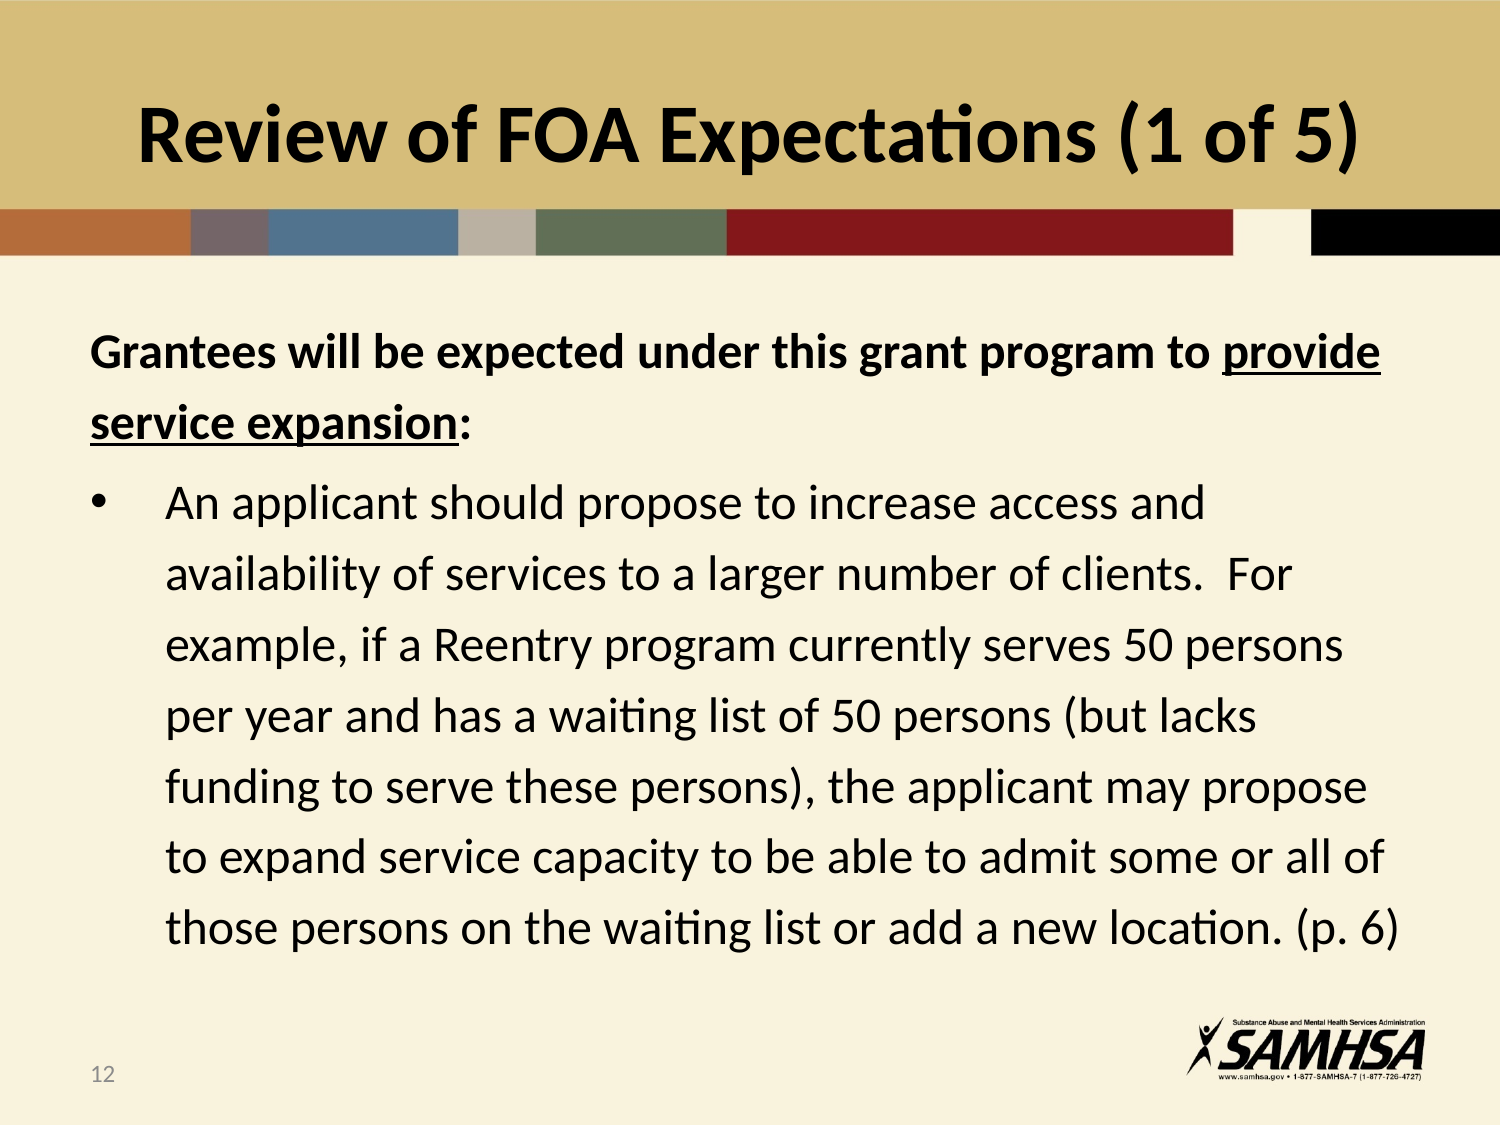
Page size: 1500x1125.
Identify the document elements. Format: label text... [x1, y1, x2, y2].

list Grantees will be expected under this grant program to provide service expansion: An applicant should propose to increase access and availability of services to a larger number of clients. For example, if a Reentry program currently serves 50 persons per year and has a waiting list of 50 persons (but lacks funding to serve these persons), the applicant may propose to expand service capacity to be able to admit some or all of those persons on the waiting list or add a new location. (p. 6) [74, 299, 1426, 1006]
slide_number 12 [75, 1042, 425, 1103]
picture [0, 0, 1500, 1125]
title Review of FOA Expectations (1 of 5) [74, 44, 1426, 213]
